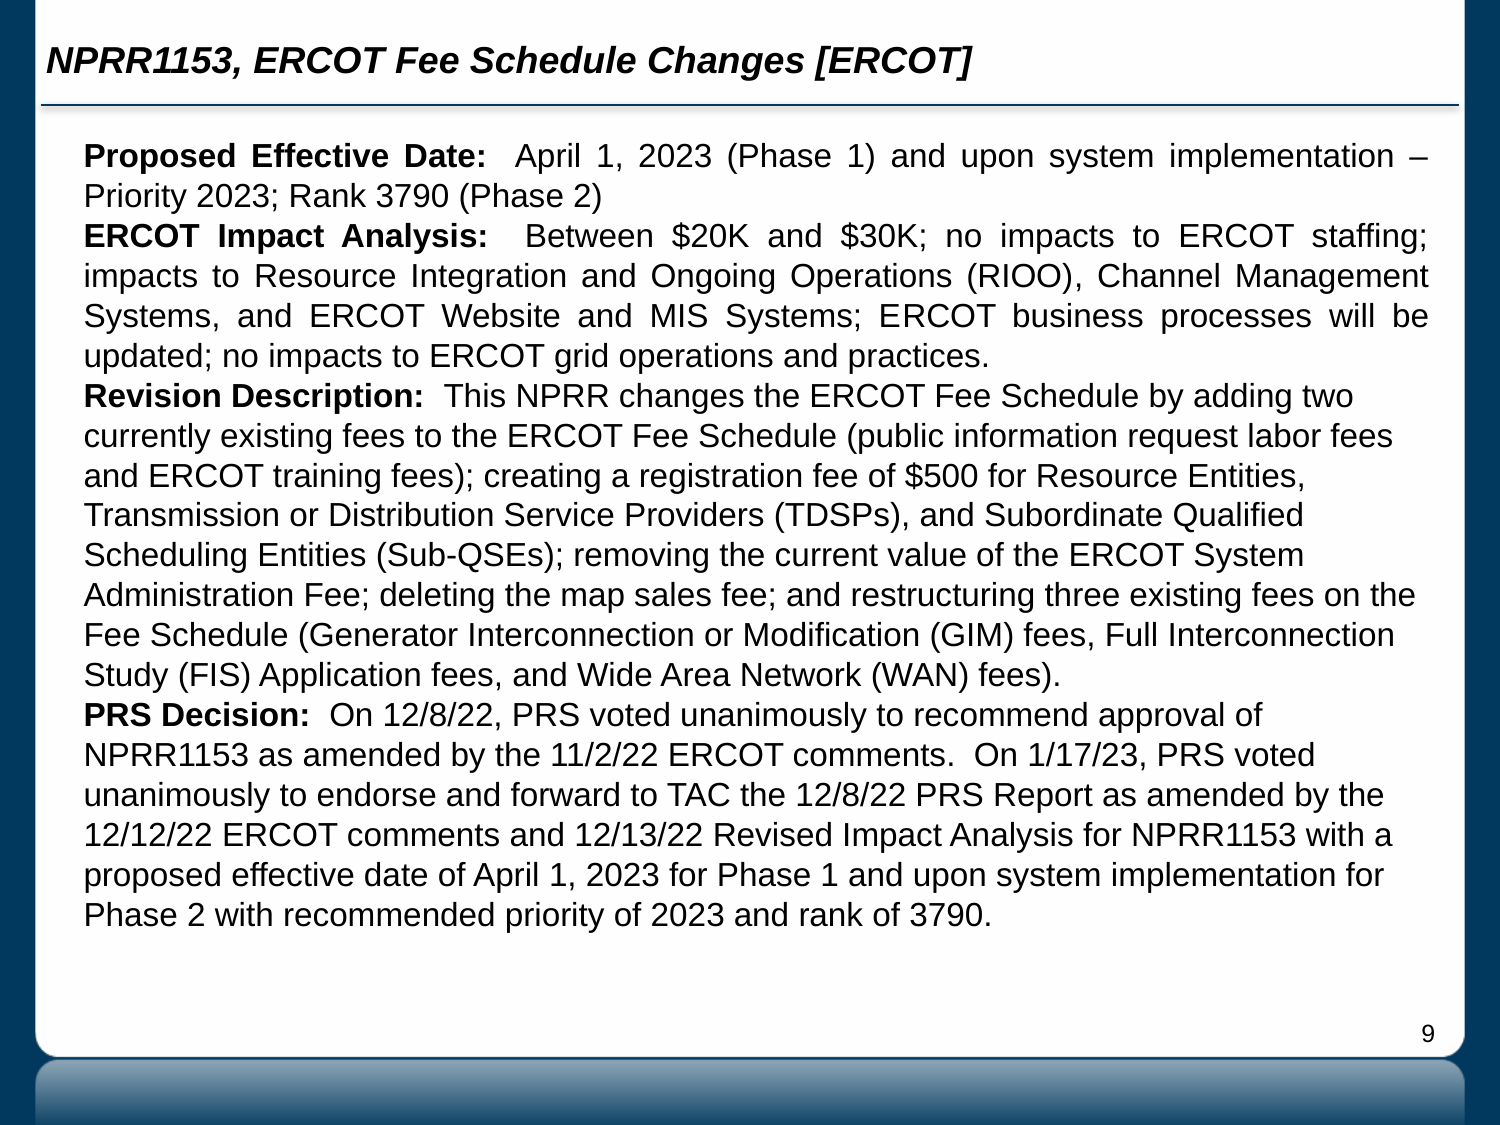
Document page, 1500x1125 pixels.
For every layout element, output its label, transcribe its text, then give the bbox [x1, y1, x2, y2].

text_box Proposed Effective Date: April 1, 2023 (Phase 1) and upon system implementation – Priority 2023; Rank 3790 (Phase 2) ERCOT Impact Analysis: Between $20K and $30K; no impacts to ERCOT staffing; impacts to Resource Integration and Ongoing Operations (RIOO), Channel Management Systems, and ERCOT Website and MIS Systems; ERCOT business processes will be updated; no impacts to ERCOT grid operations and practices. Revision Description: This NPRR changes the ERCOT Fee Schedule by adding two currently existing fees to the ERCOT Fee Schedule (public information request labor fees and ERCOT training fees); creating a registration fee of $500 for Resource Entities, Transmission or Distribution Service Providers (TDSPs), and Subordinate Qualified Scheduling Entities (Sub-QSEs); removing the current value of the ERCOT System Administration Fee; deleting the map sales fee; and restructuring three existing fees on the Fee Schedule (Generator Interconnection or Modification (GIM) fees, Full Interconnection Study (FIS) Application fees, and Wide Area Network (WAN) fees). PRS Decision: On 12/8/22, PRS voted unanimously to recommend approval of NPRR1153 as amended by the 11/2/22 ERCOT comments. On 1/17/23, PRS voted unanimously to endorse and forward to TAC the 12/8/22 PRS Report as amended by the 12/12/22 ERCOT comments and 12/13/22 Revised Impact Analysis for NPRR1153 with a proposed effective date of April 1, 2023 for Phase 1 and upon system implementation for Phase 2 with recommended priority of 2023 and rank of 3790. [31, 126, 1444, 941]
picture [35, 0, 1465, 1125]
title NPRR1153, ERCOT Fee Schedule Changes [ERCOT] [31, 20, 1464, 97]
